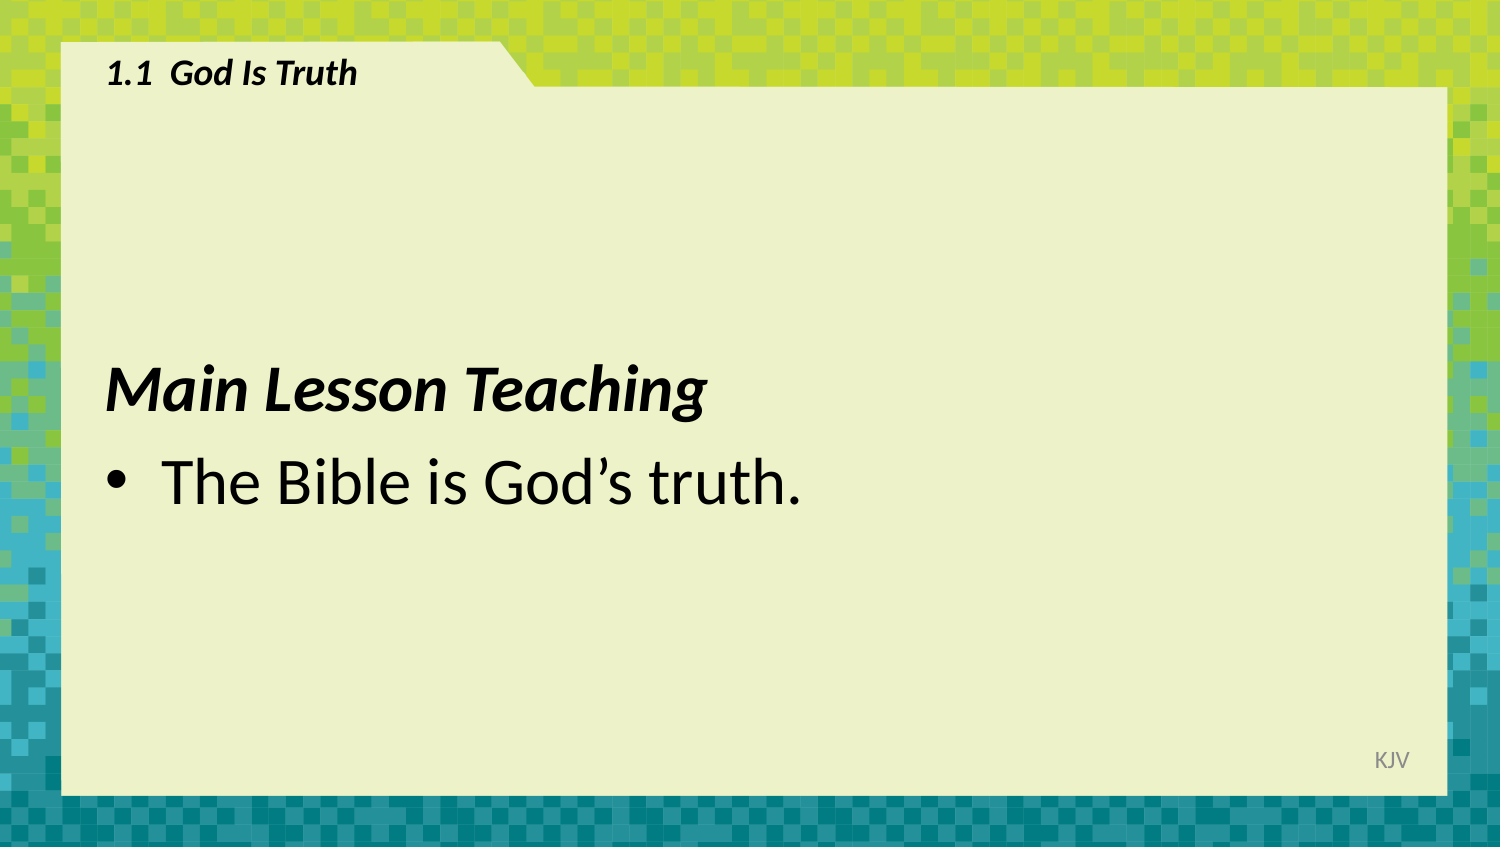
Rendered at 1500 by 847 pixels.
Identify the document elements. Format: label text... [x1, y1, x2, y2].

title 1.1 God Is Truth [89, 33, 1420, 108]
list Main Lesson Teaching The Bible is God’s truth. [89, 141, 1403, 722]
footer KJV [950, 736, 1425, 782]
picture [0, 0, 1500, 847]
